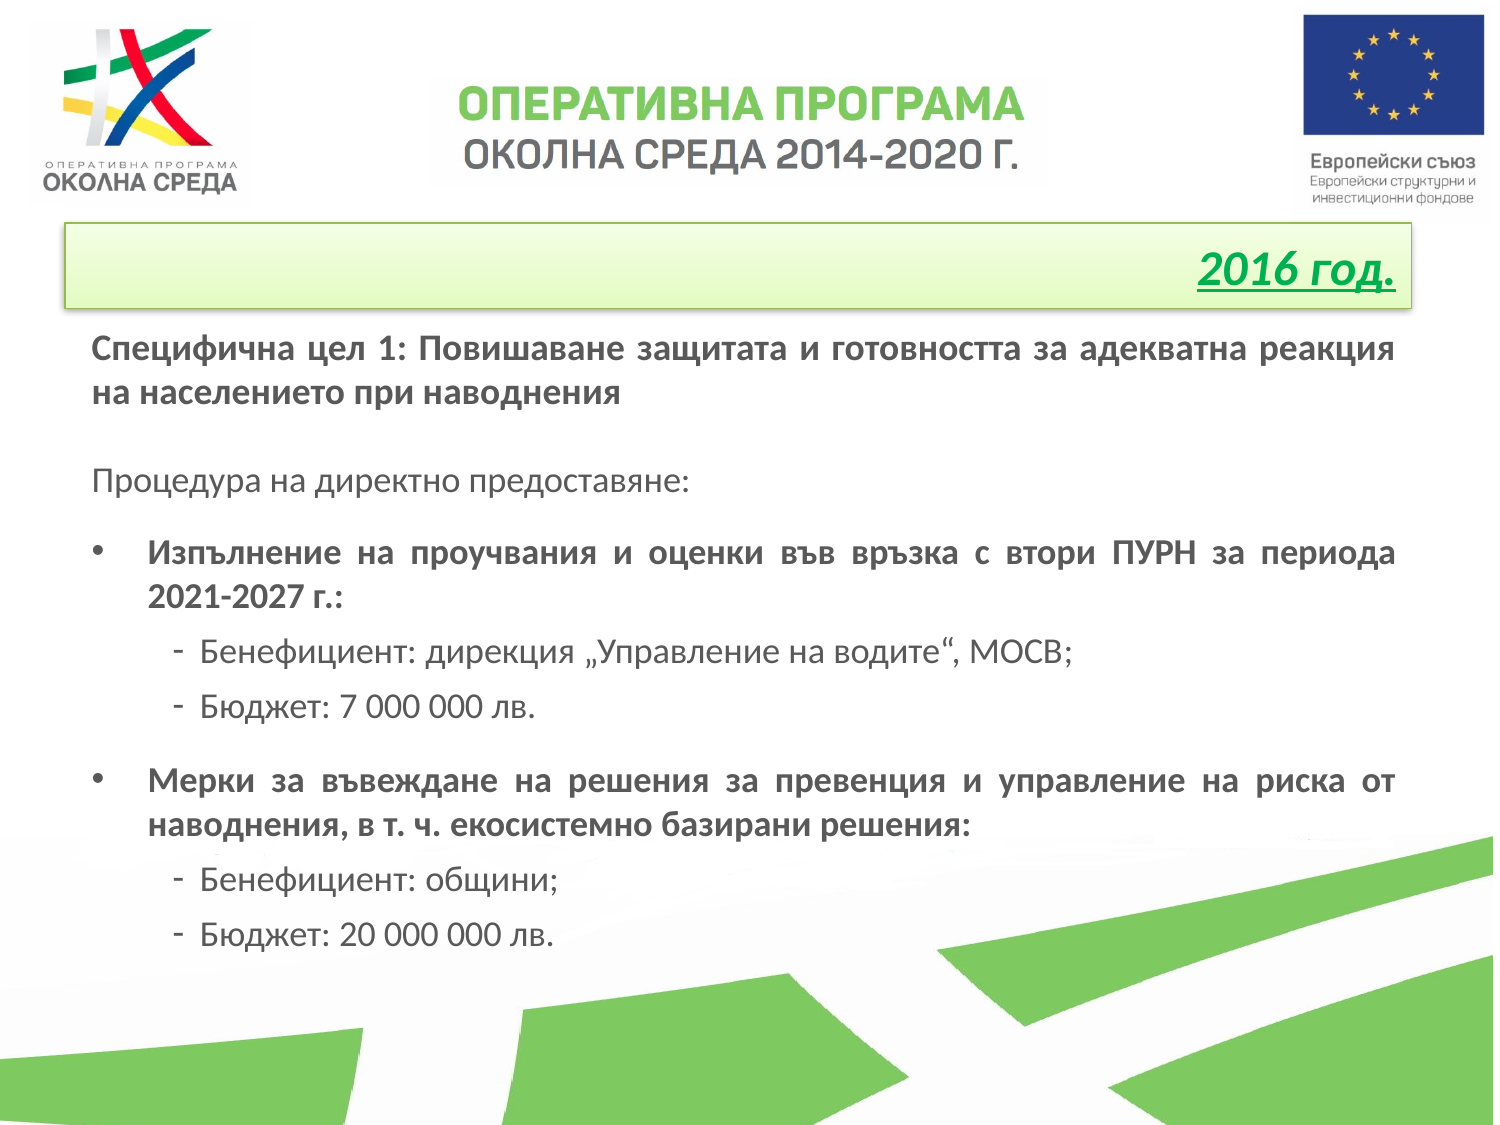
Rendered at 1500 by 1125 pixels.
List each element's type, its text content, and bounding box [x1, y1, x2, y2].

picture [429, 77, 1049, 186]
list Процедура на директно предоставяне: Изпълнение на проучвания и оценки във връзка с втори ПУРН за периода 2021-2027 г.: Бенефициент: дирекция „Управление на водите“, МОСВ; Бюджет: 7 000 000 лв. Мерки за въвеждане на решения за превенция и управление на риска от наводнения, в т. ч. екосистемно базирани решения: Бенефициент: общини; Бюджет: 20 000 000 лв. [76, 445, 1412, 832]
title 2016 год. [64, 222, 1412, 309]
picture [0, 833, 1493, 1125]
text_box Специфична цел 1: Повишаване защитата и готовността за адекватна реакция на населението при наводнения [76, 315, 1412, 445]
picture [1293, 3, 1493, 224]
picture [28, 21, 254, 206]
